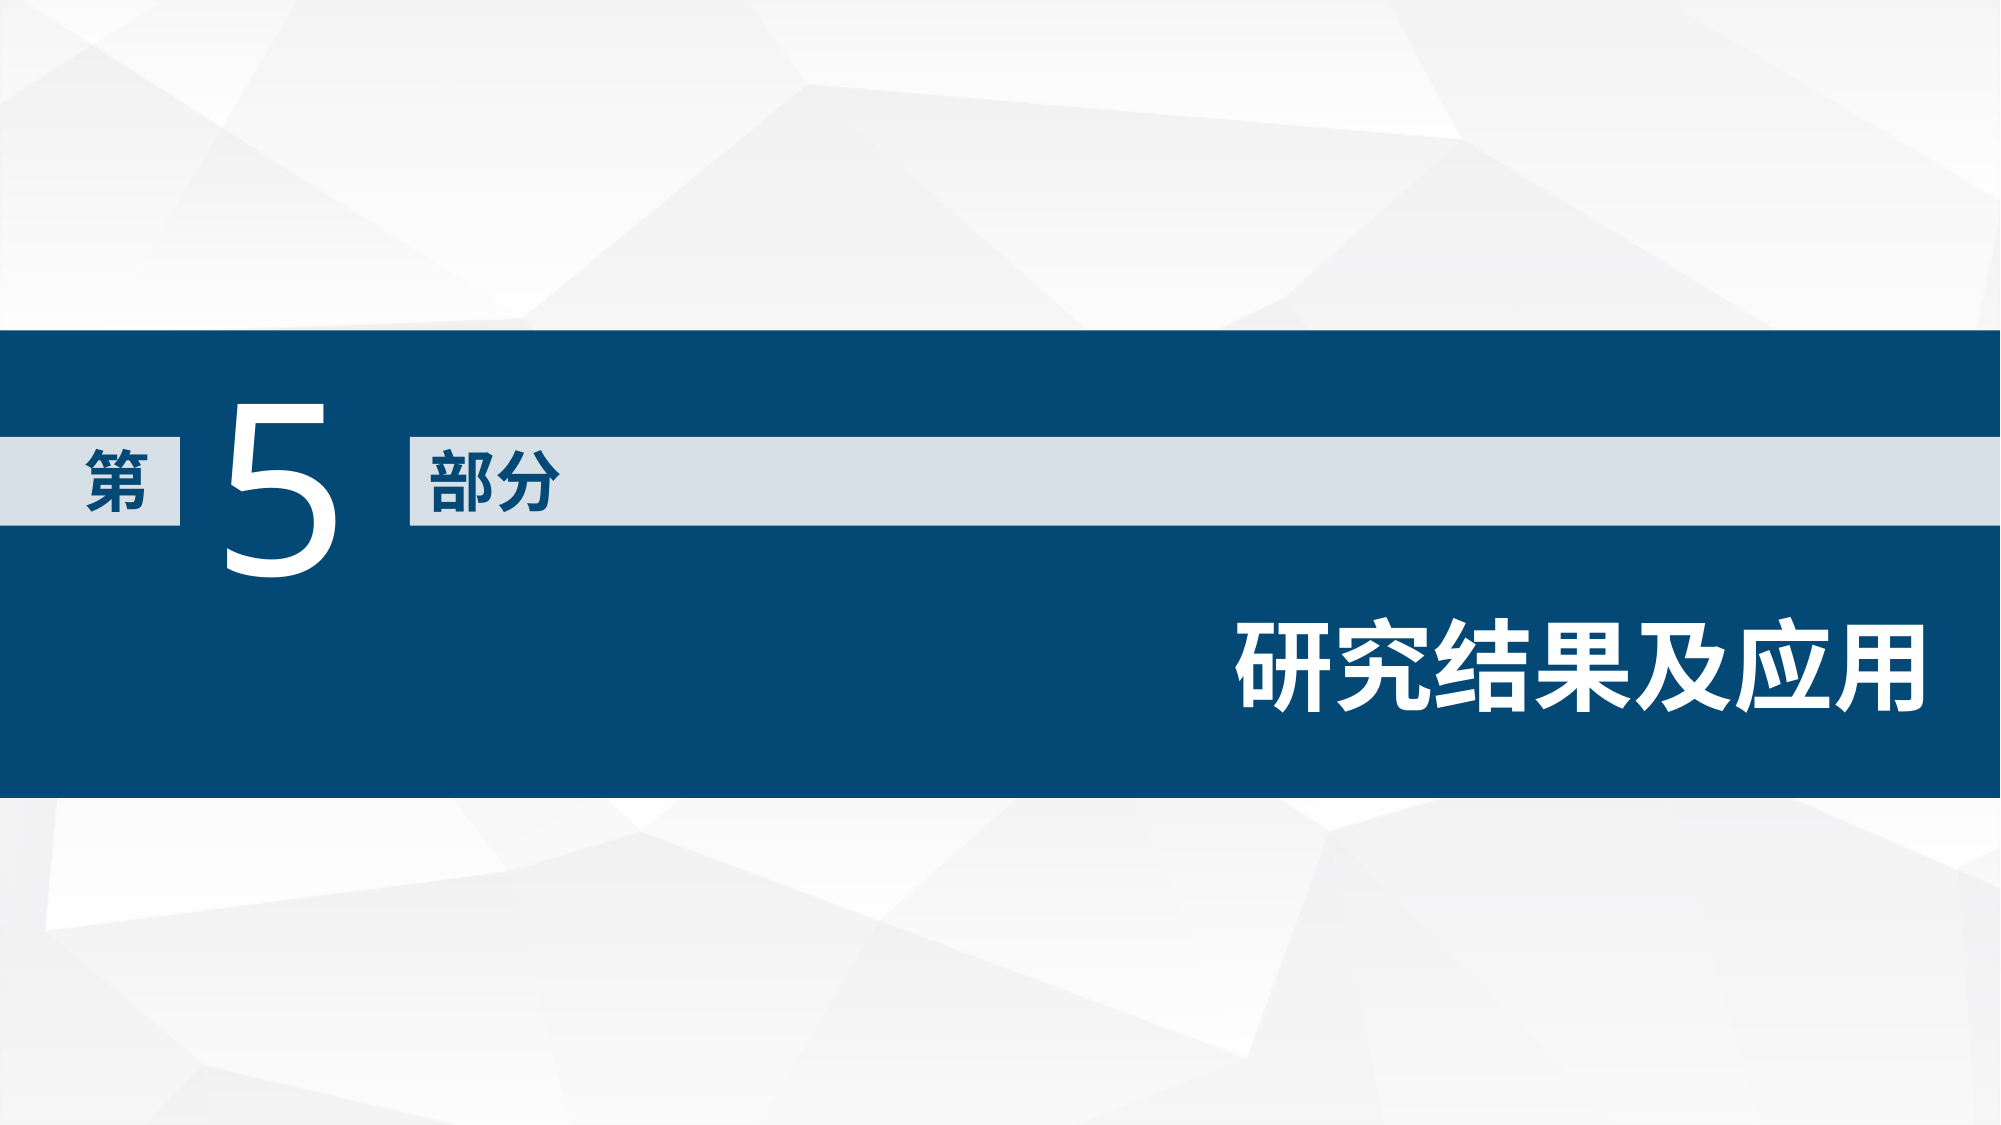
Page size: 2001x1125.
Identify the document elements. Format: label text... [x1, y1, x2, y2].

text_box 第 [68, 432, 163, 528]
text_box 5 [155, 328, 408, 631]
text_box [409, 436, 414, 527]
text_box [705, 436, 2000, 527]
text_box [0, 329, 2000, 799]
text_box 研究结果及应用 [1114, 595, 2000, 731]
text_box [0, 436, 68, 527]
text_box 部分 [414, 432, 705, 528]
picture [0, 0, 2001, 1125]
